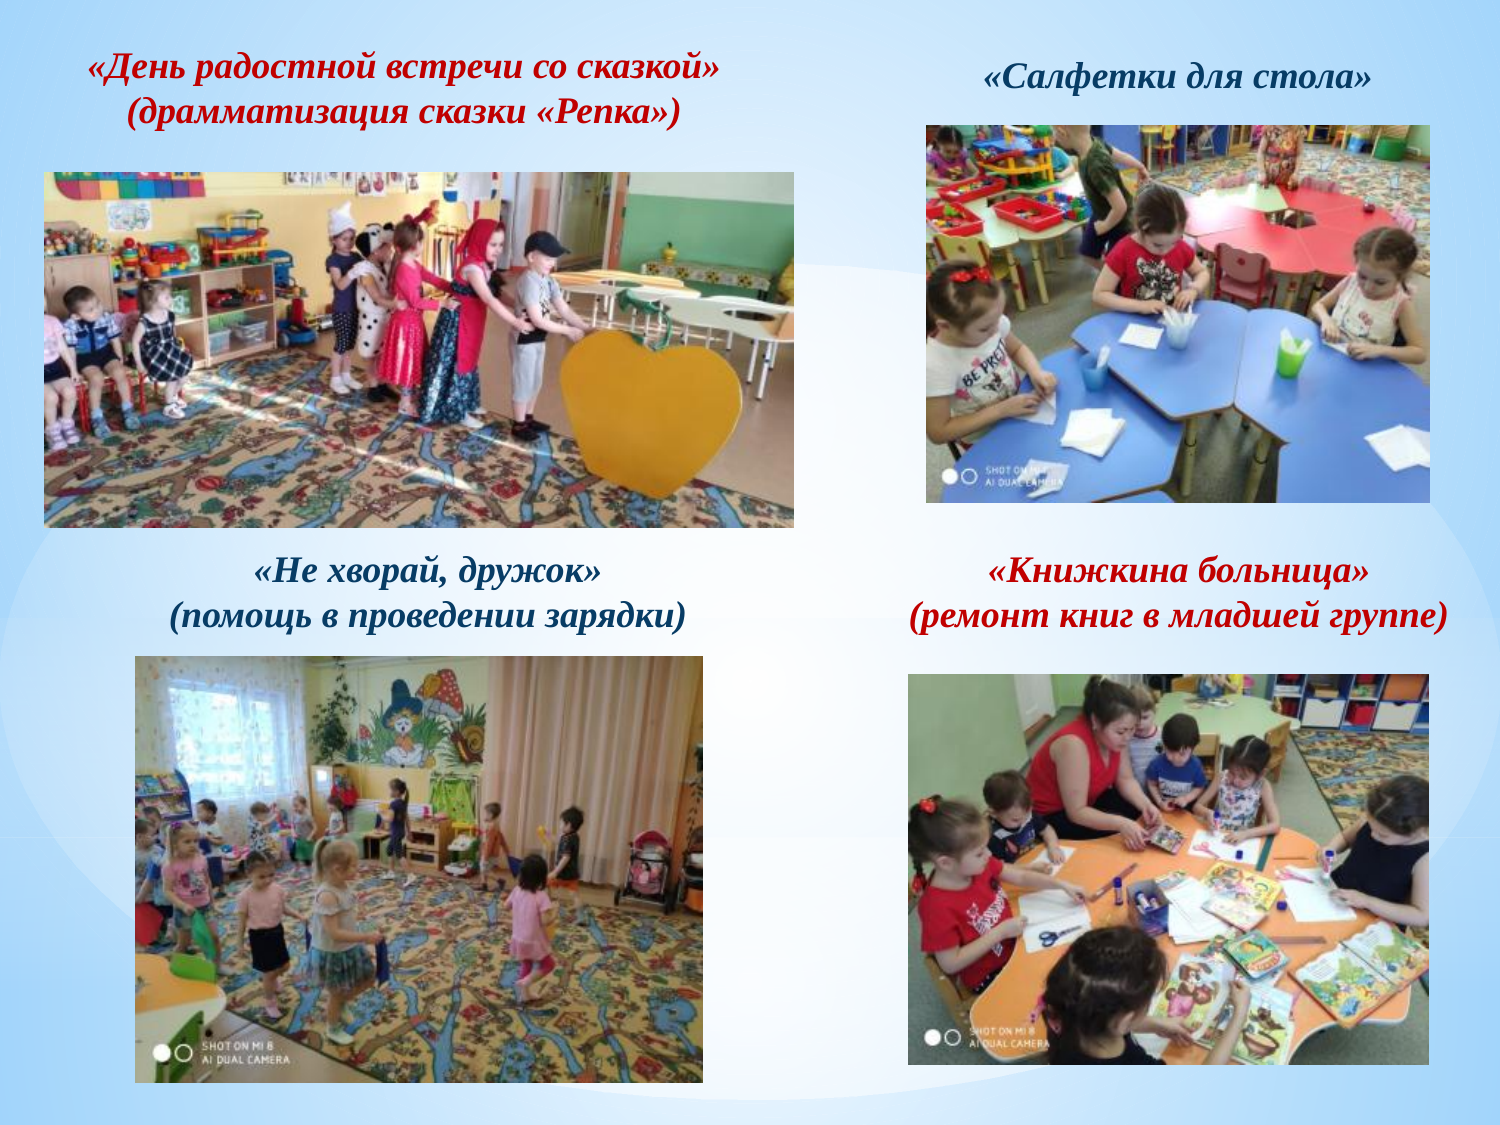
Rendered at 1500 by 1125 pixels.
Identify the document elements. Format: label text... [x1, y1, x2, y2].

picture [43, 172, 796, 528]
text_box «Салфетки для стола» [856, 43, 1500, 104]
picture [135, 656, 703, 1083]
text_box «Не хворай, дружок» (помощь в проведении зарядки) [53, 537, 612, 643]
picture [926, 125, 1430, 503]
text_box «Книжкина больница» (ремонт книг в младшей группе) [612, 537, 1500, 688]
text_box «День радостной встречи со сказкой» (драмматизация сказки «Репка») [29, 33, 780, 184]
picture [908, 674, 1429, 1065]
